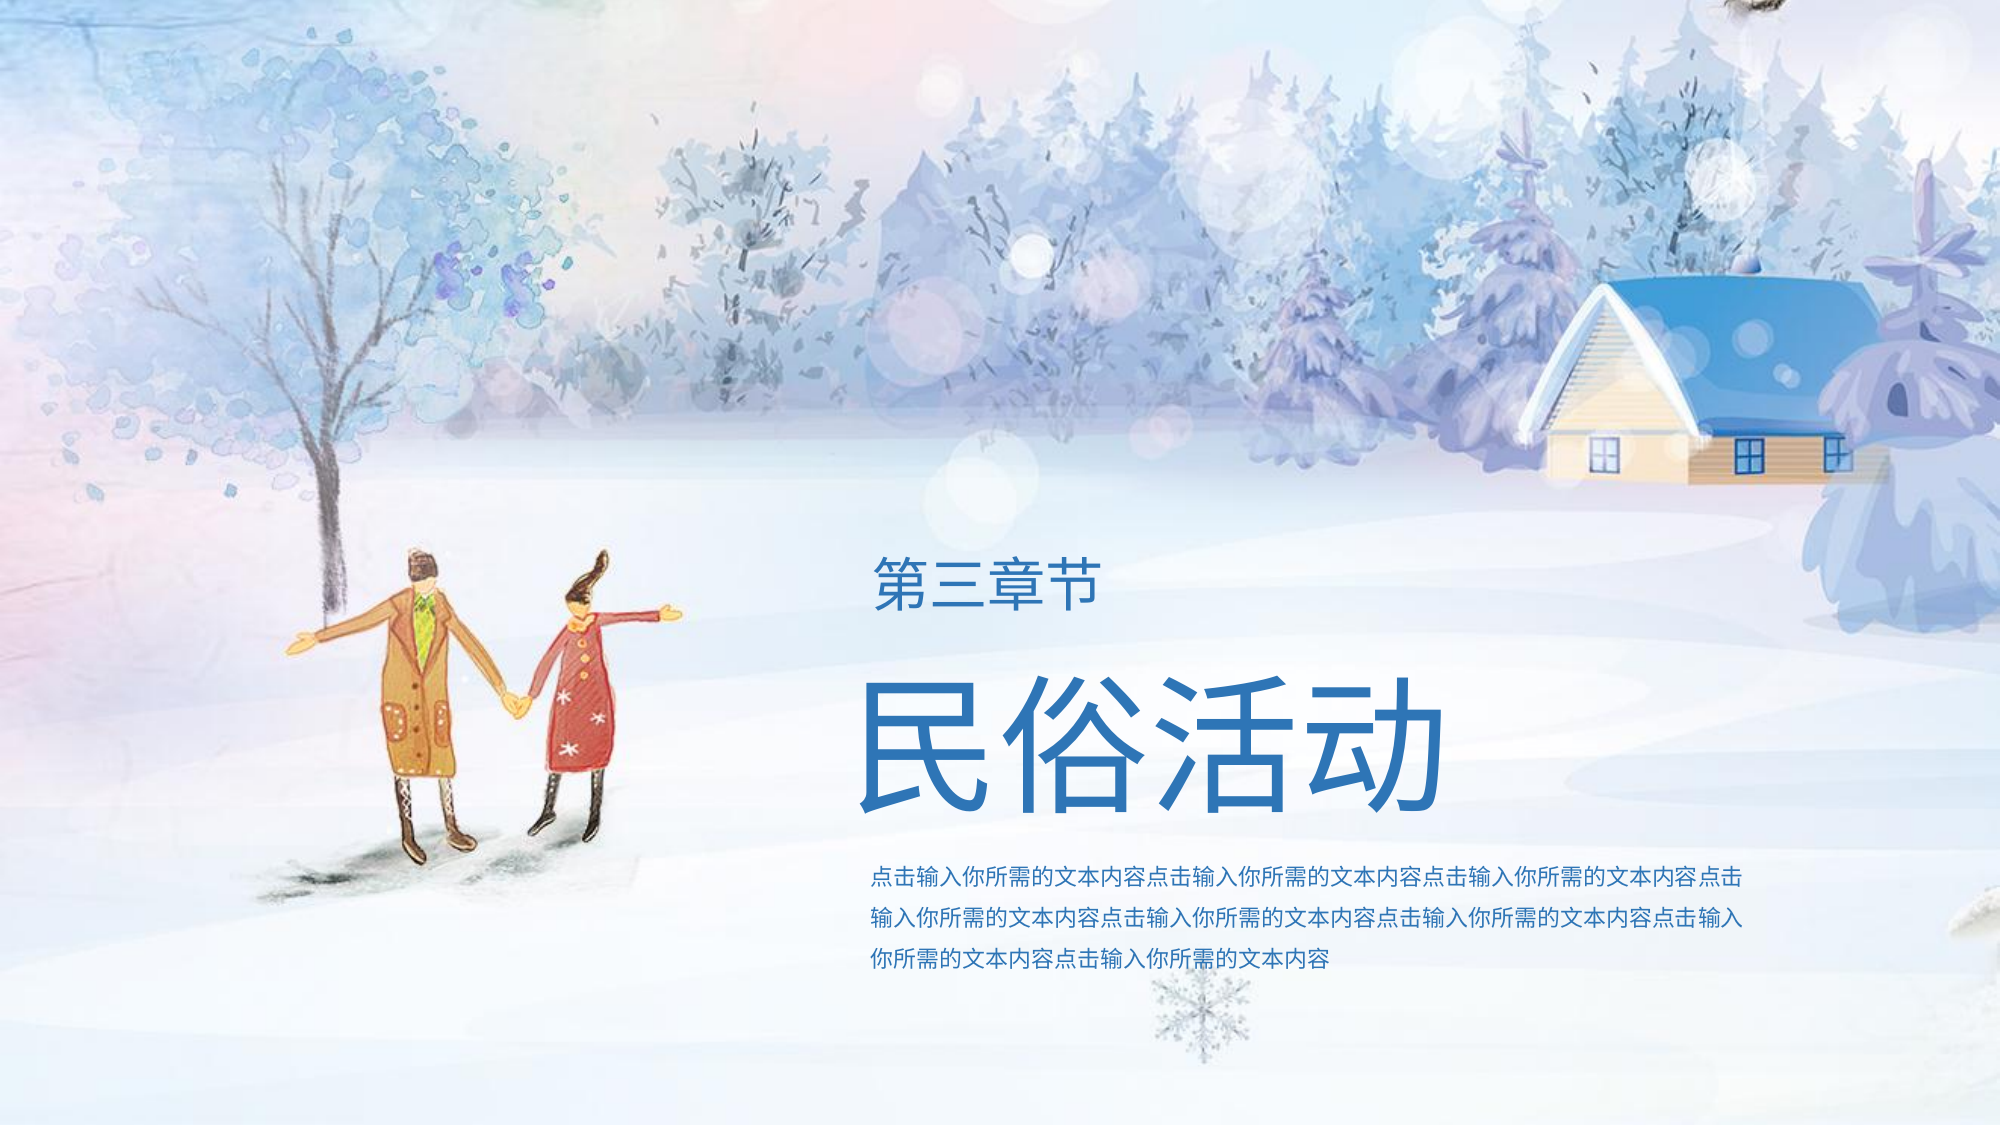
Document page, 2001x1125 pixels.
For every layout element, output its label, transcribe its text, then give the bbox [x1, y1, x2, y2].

text_box 民俗活动 [834, 643, 1762, 839]
text_box 点击输入你所需的文本内容点击输入你所需的文本内容点击输入你所需的文本内容点击输入你所需的文本内容点击输入你所需的文本内容点击输入你所需的文本内容点击输入你所需的文本内容点击输入你所需的文本内容 [855, 840, 1762, 980]
picture [0, 0, 2000, 1125]
text_box 第三章节 [856, 541, 1144, 626]
